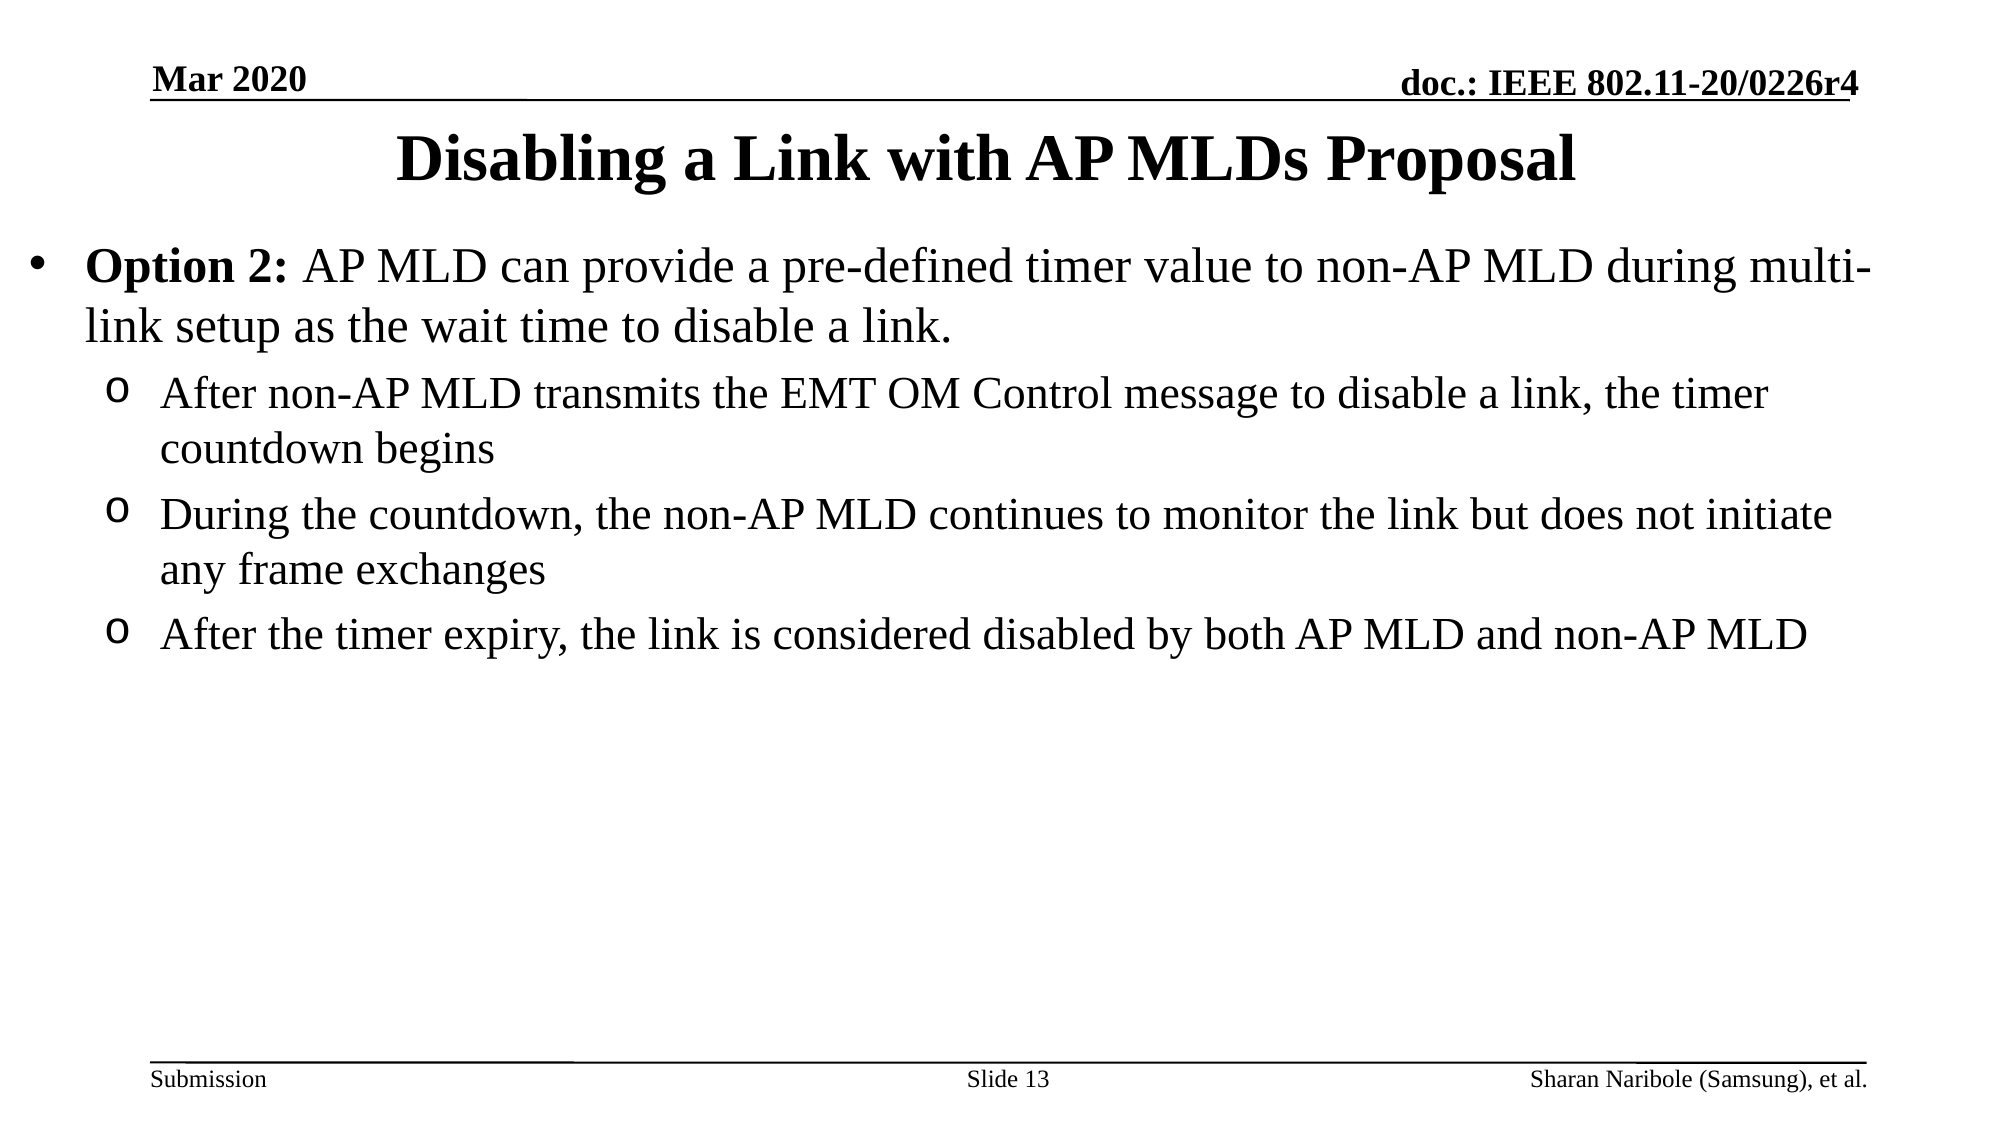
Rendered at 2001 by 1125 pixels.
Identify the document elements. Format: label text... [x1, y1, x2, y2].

slide_number Slide 13 [950, 1061, 1067, 1123]
list Option 2: AP MLD can provide a pre-defined timer value to non-AP MLD during multi-link setup as the wait time to disable a link. After non-AP MLD transmits the EMT OM Control message to disable a link, the timer countdown begins During the countdown, the non-AP MLD continues to monitor the link but does not initiate any frame exchanges After the timer expiry, the link is considered disabled by both AP MLD and non-AP MLD [4, 224, 1905, 900]
title Disabling a Link with AP MLDs Proposal [137, 66, 1838, 224]
footer Sharan Naribole (Samsung), et al. [1171, 1061, 1869, 1093]
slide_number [152, 54, 563, 100]
